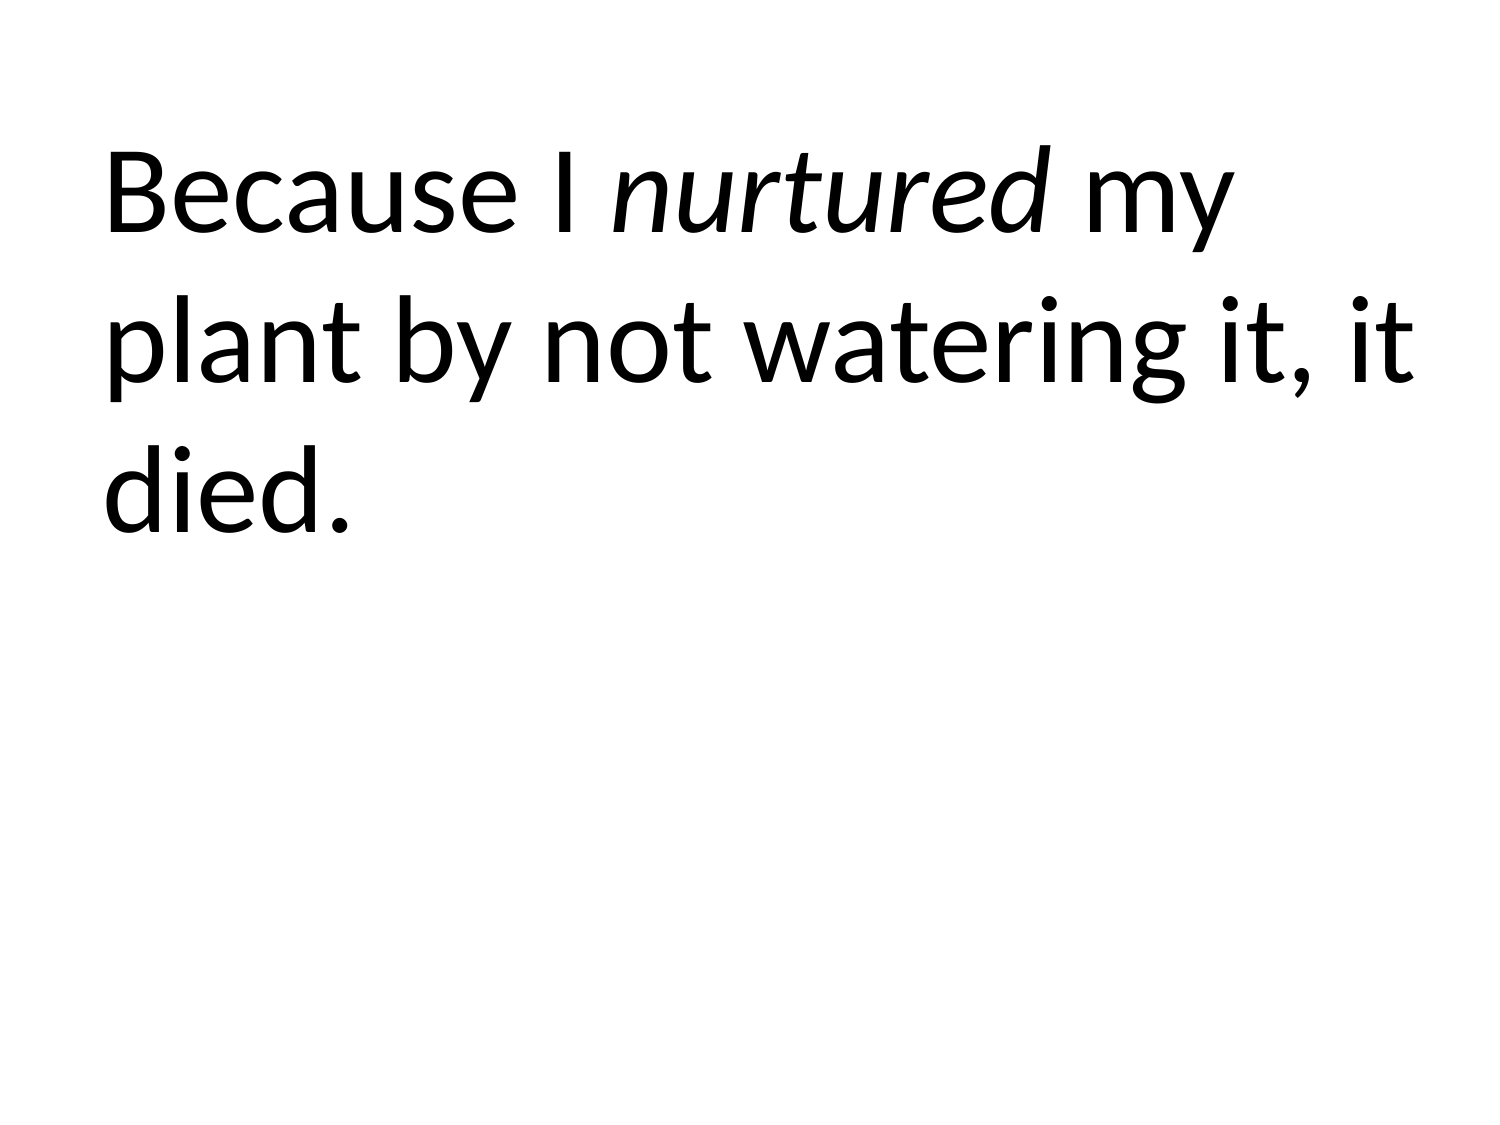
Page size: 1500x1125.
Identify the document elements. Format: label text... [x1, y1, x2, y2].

list Because I nurtured my plant by not watering it, it died. [87, 99, 1438, 843]
